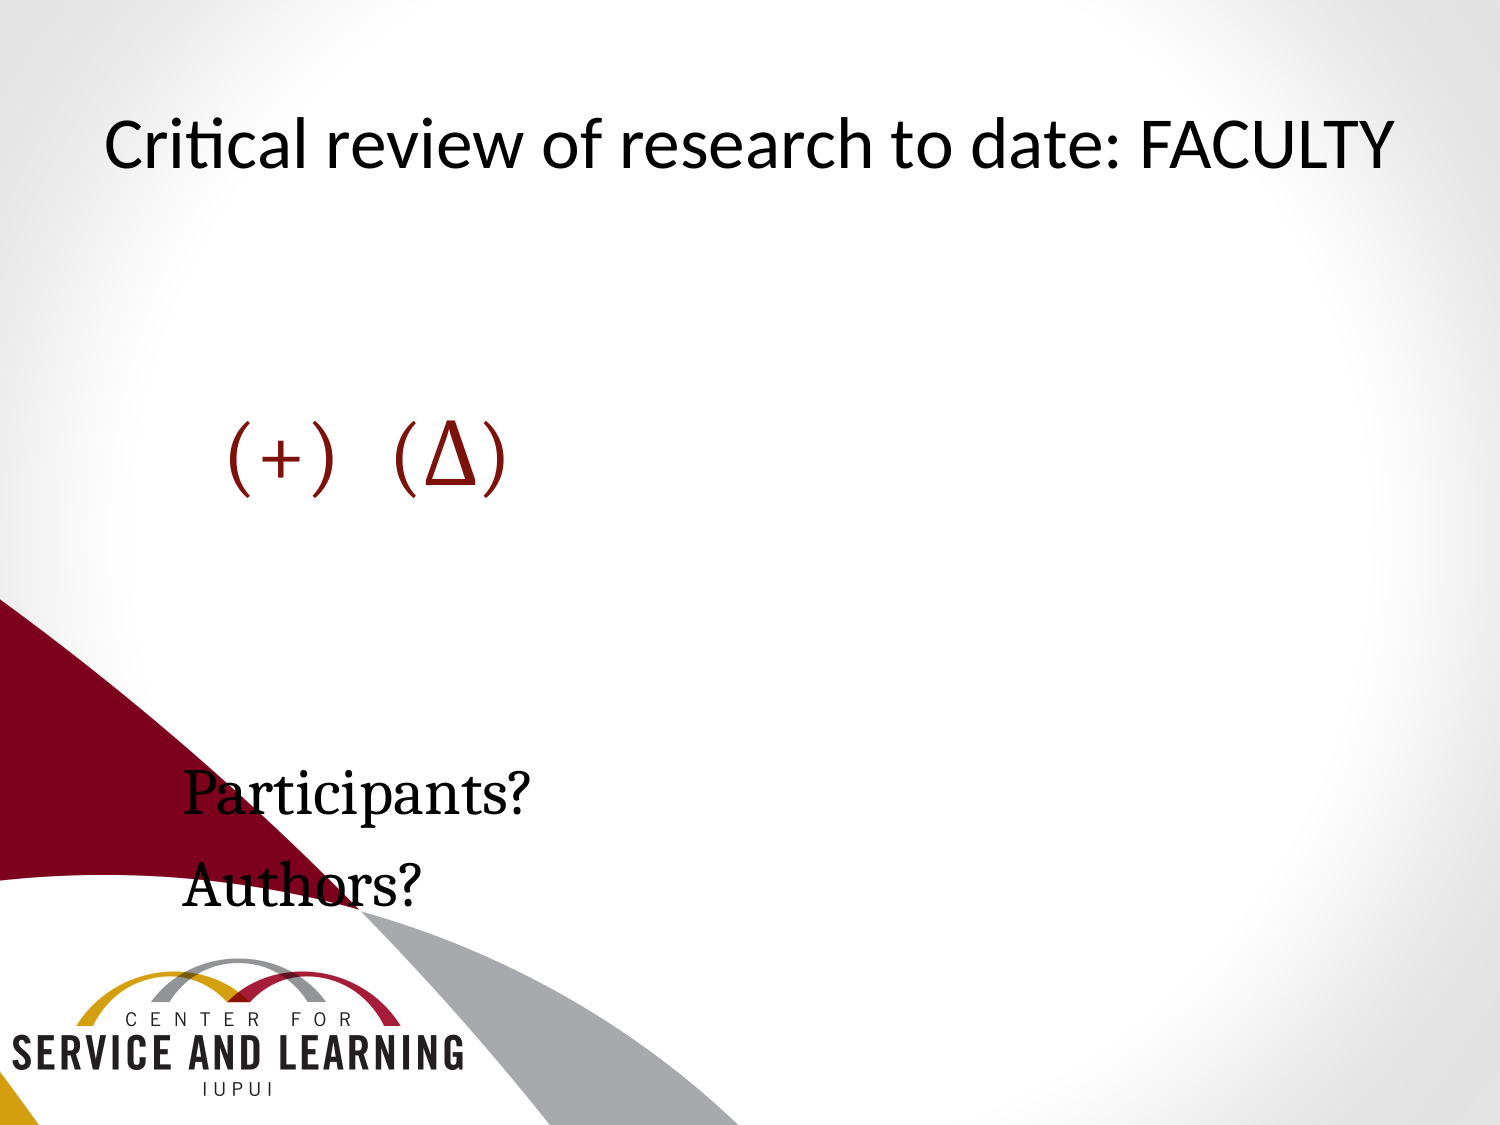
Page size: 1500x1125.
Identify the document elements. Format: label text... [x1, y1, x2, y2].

title Critical review of research to date: FACULTY [75, 45, 1425, 233]
list (+) (Δ) Participants? Authors? [75, 262, 1500, 933]
picture [0, 0, 1500, 1125]
